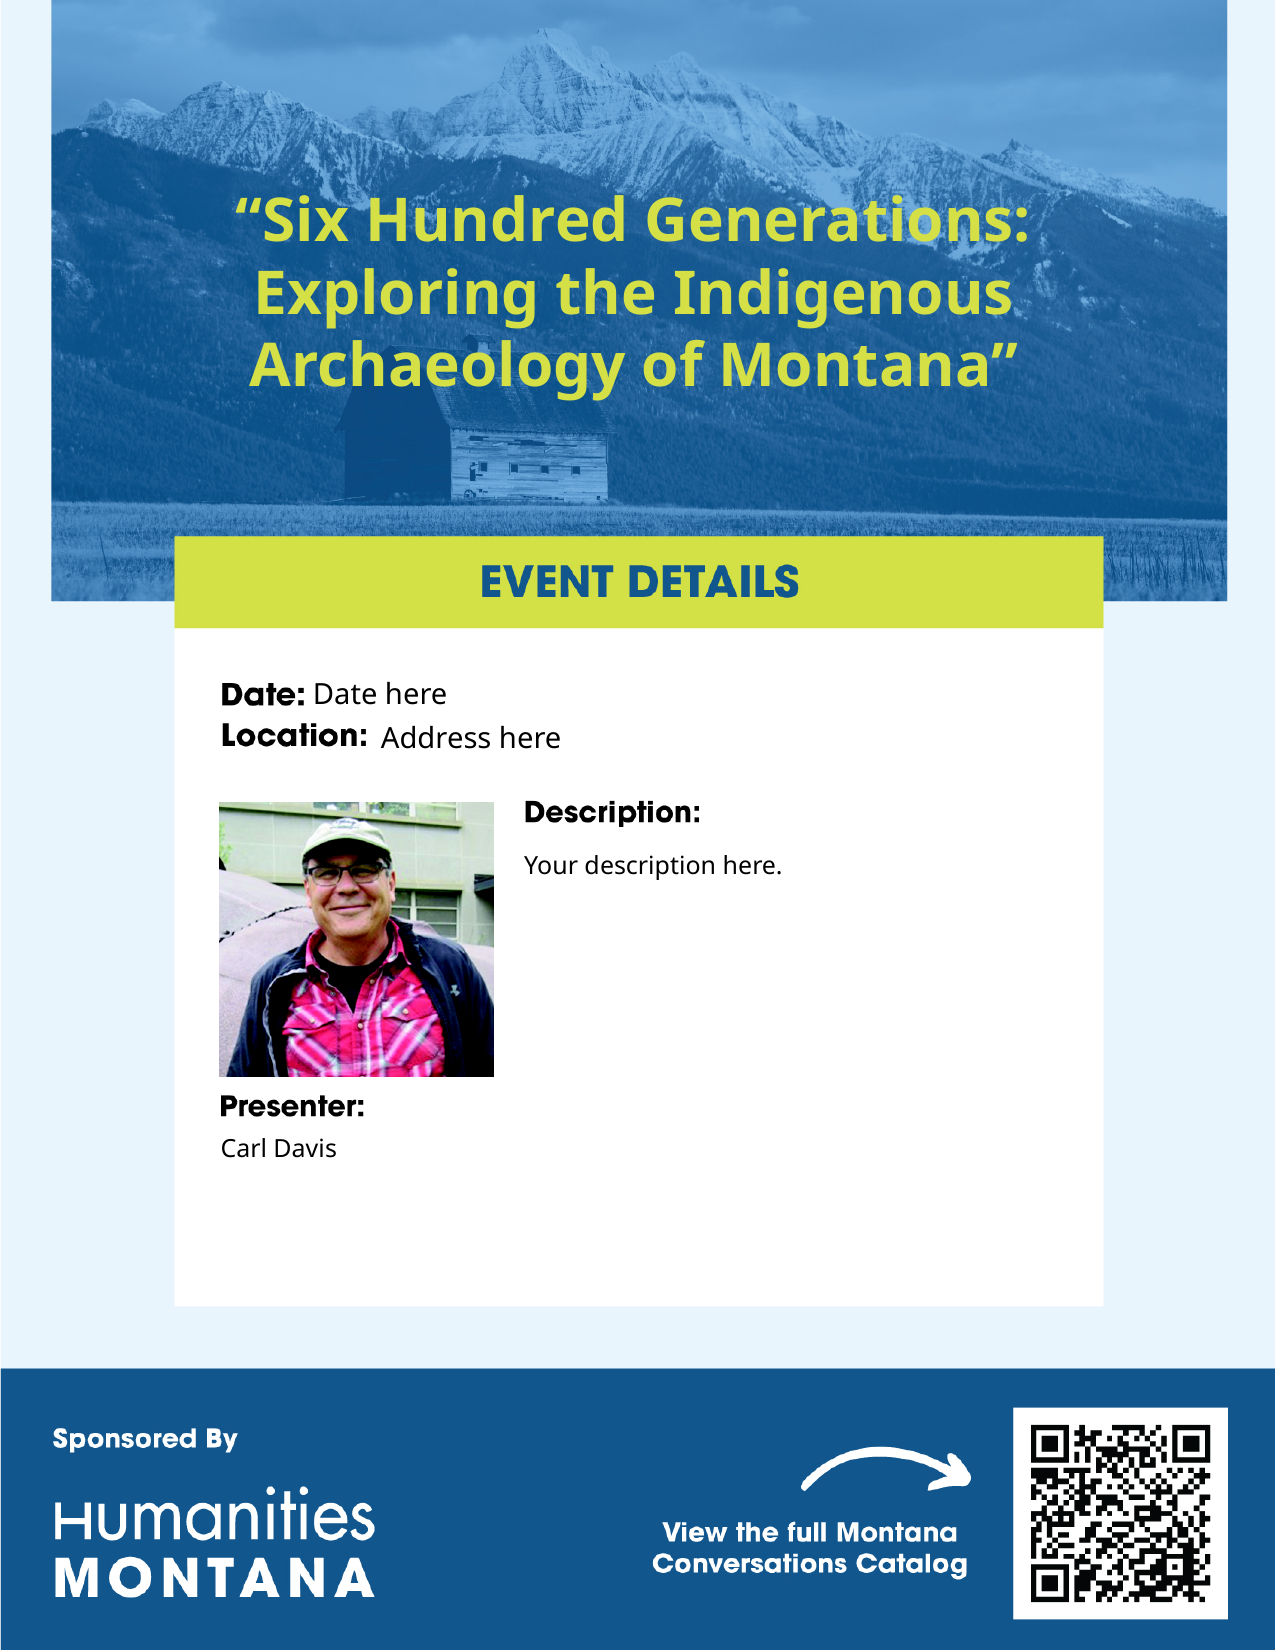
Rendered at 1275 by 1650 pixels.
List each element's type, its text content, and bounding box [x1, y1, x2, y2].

text_box Address here [365, 704, 1233, 770]
text_box [159, 166, 169, 233]
text_box Carl Davis [205, 1117, 480, 1178]
picture [0, 0, 1275, 1650]
text_box [169, 132, 1099, 166]
text_box “Six Hundred Generations: Exploring the Indigenous Archaeology of Montana” [169, 166, 1099, 414]
text_box Date here [297, 660, 932, 726]
text_box Your description here. [509, 834, 1033, 895]
